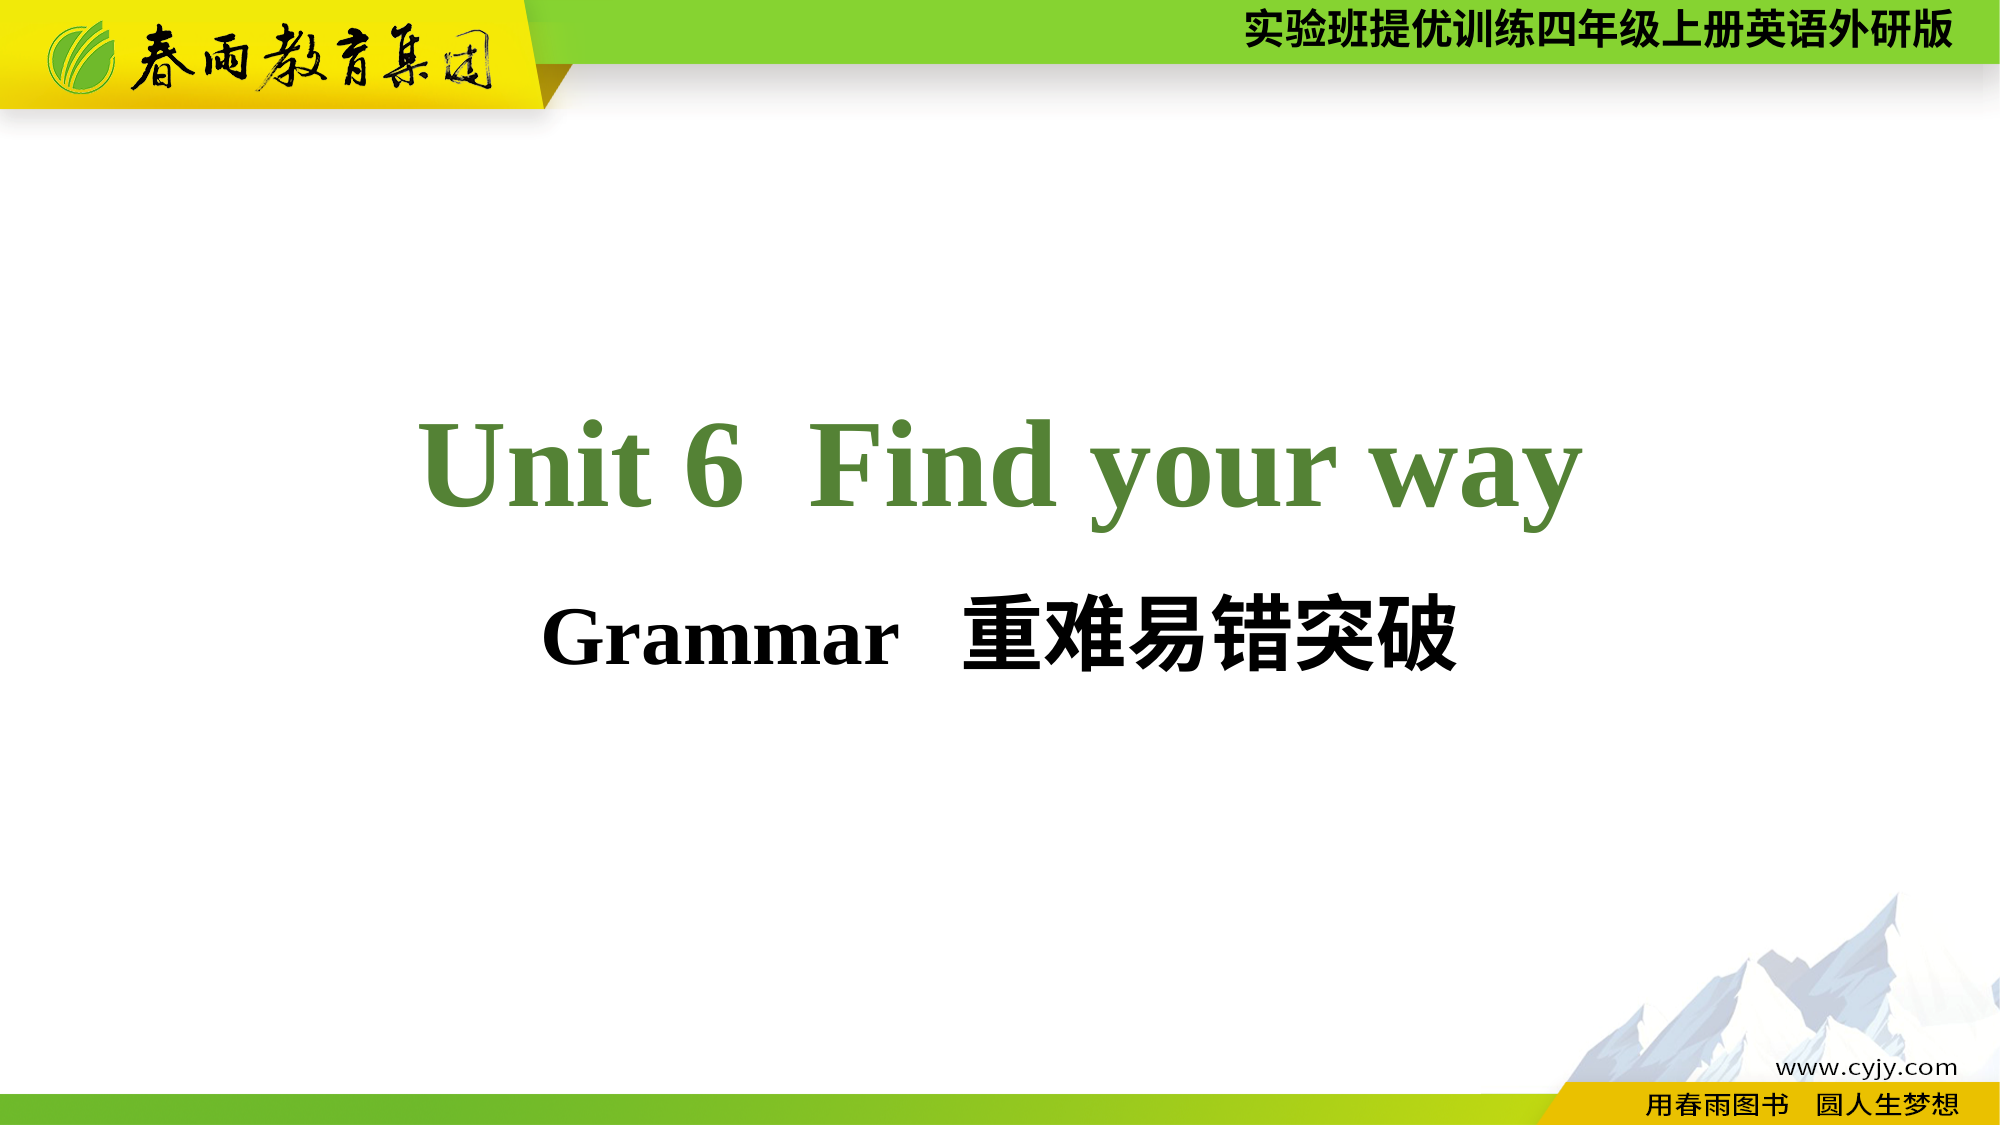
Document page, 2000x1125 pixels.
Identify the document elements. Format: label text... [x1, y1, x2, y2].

picture [0, 0, 2000, 298]
picture [0, 689, 2000, 1125]
text_box Unit 6 Find your way Grammar 重难易错突破 [0, 298, 2000, 689]
